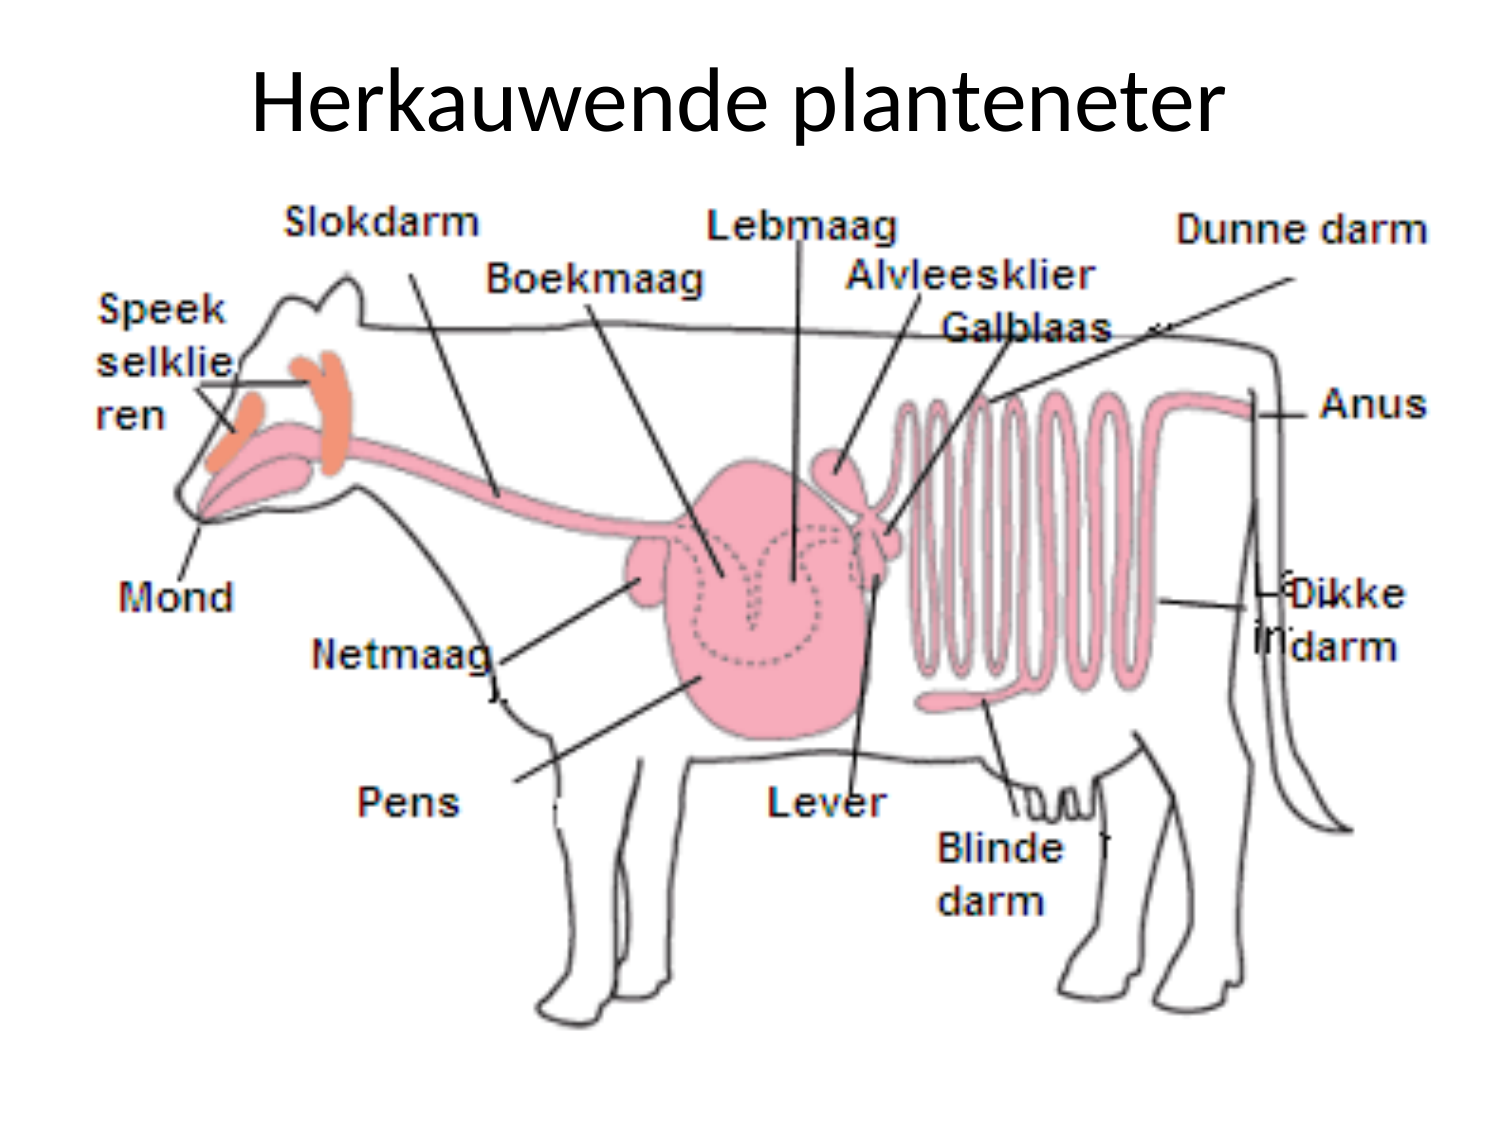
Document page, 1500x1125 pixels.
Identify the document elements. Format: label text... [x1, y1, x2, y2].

picture [88, 188, 1446, 1122]
title Herkauwende planteneter [64, 1, 1415, 189]
